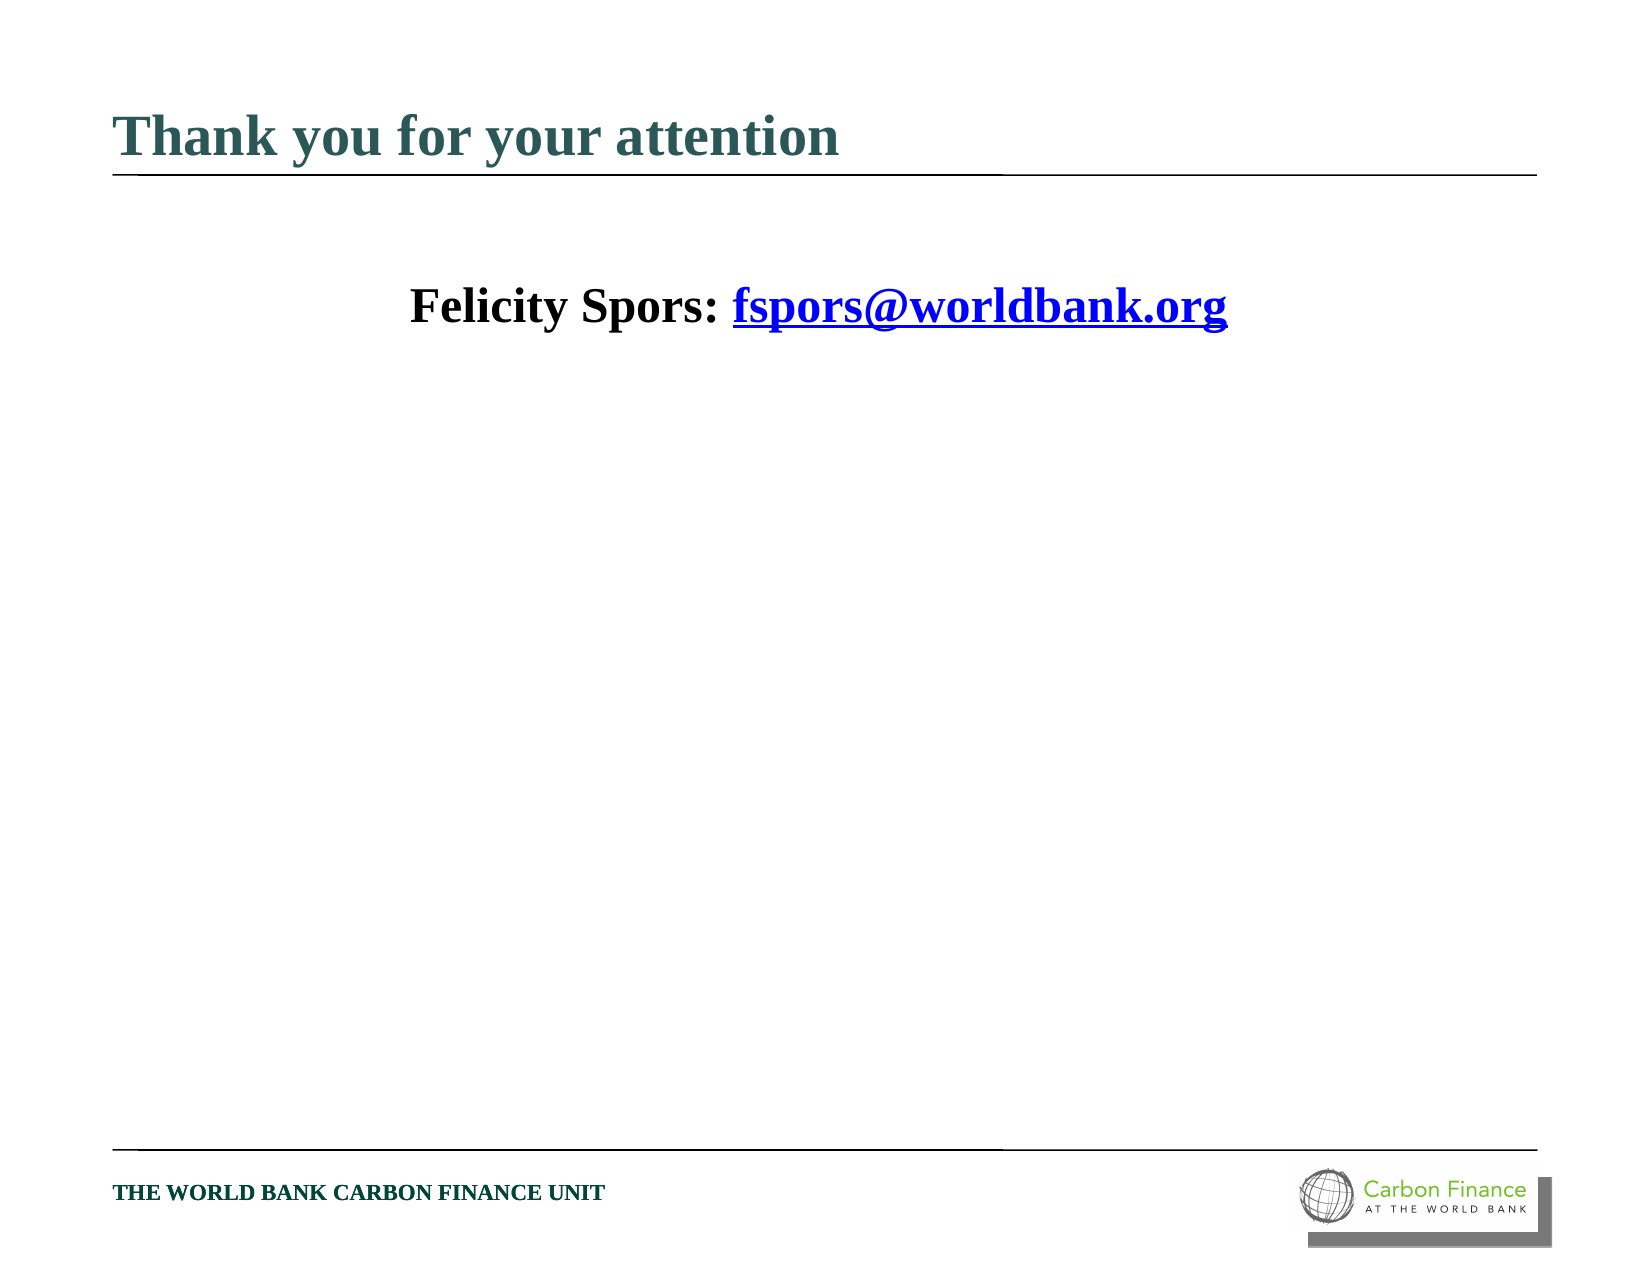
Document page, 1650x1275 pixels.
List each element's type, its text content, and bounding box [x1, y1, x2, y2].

picture [1292, 1161, 1538, 1232]
title Thank you for your attention [112, 87, 1538, 176]
list Felicity Spors: fspors@worldbank.org [112, 204, 1538, 1030]
